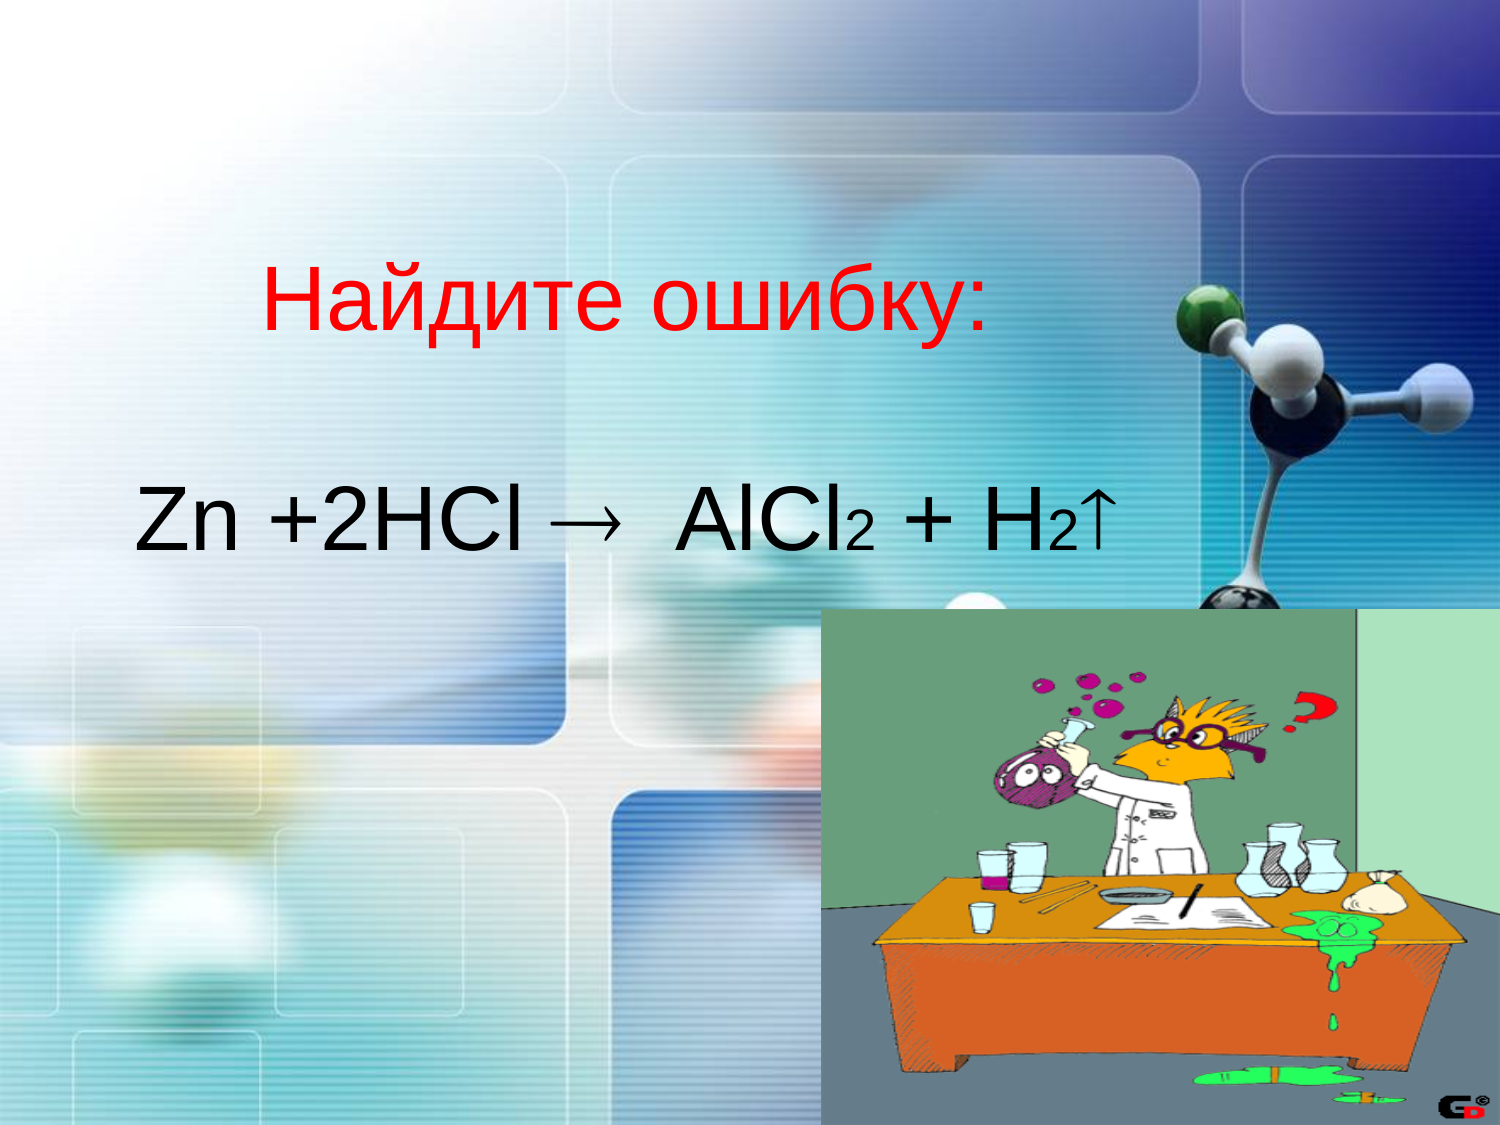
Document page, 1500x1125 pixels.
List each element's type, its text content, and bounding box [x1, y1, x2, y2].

text_box [88, 184, 1093, 323]
picture [0, 0, 1500, 1125]
title Найдите ошибку: Zn +2HCl  AlCl2 + H2 [52, 337, 1200, 580]
